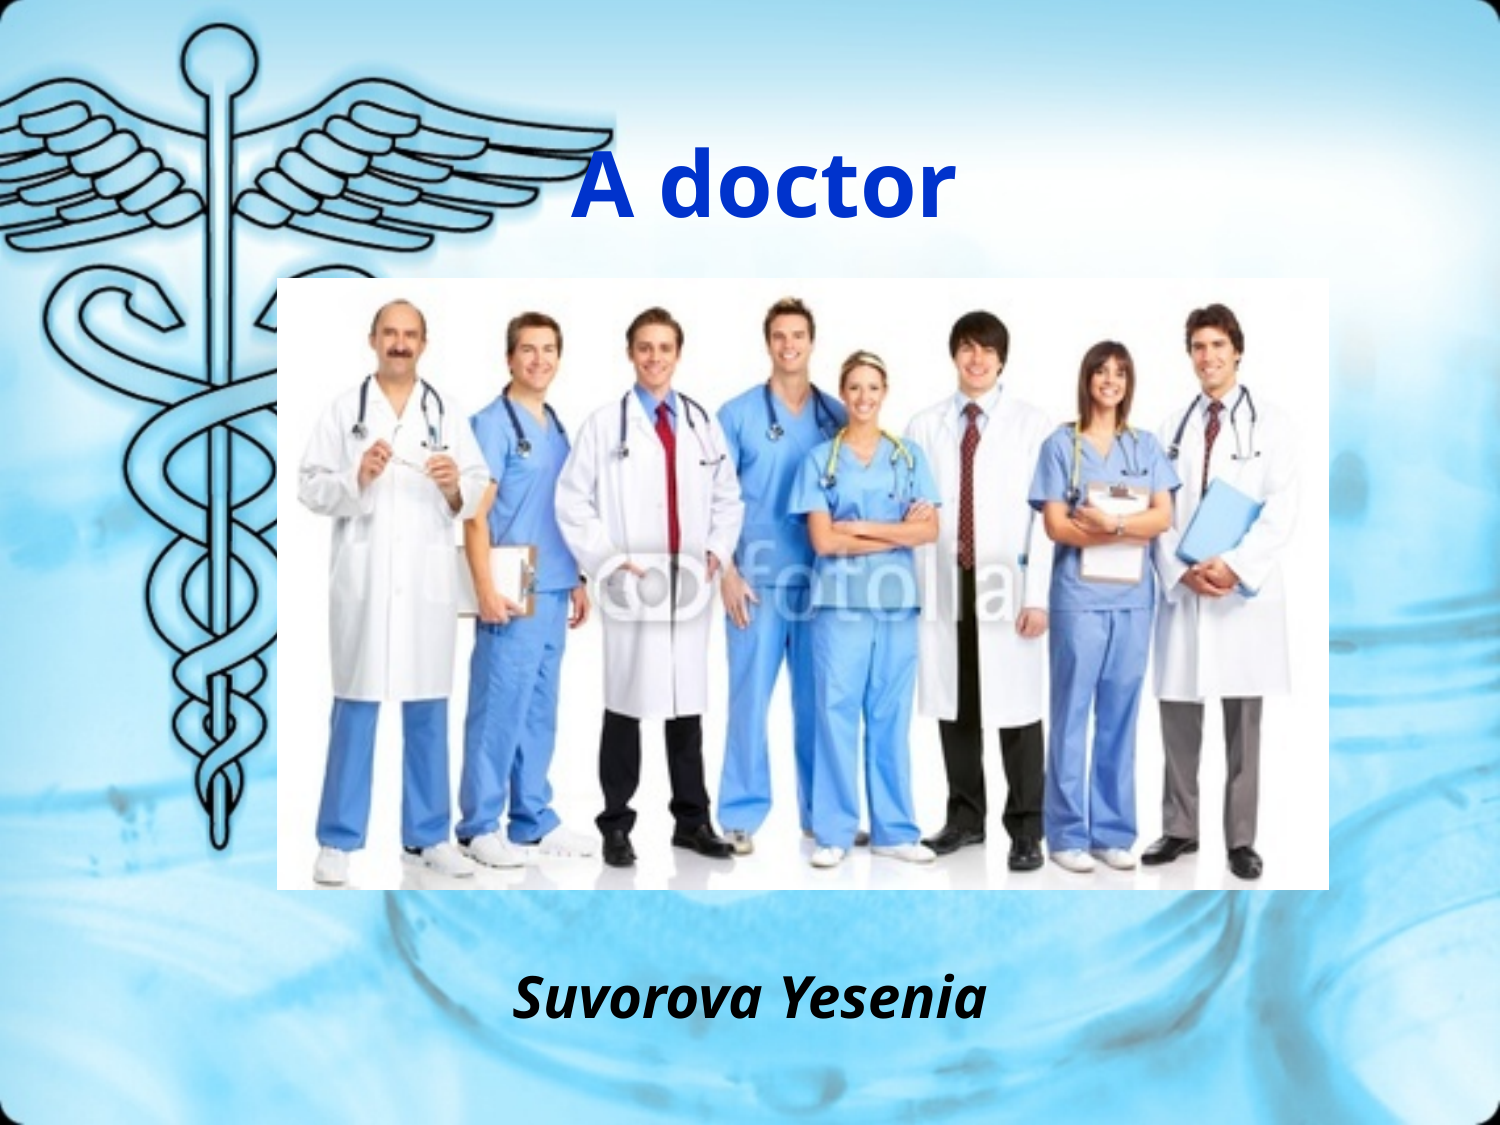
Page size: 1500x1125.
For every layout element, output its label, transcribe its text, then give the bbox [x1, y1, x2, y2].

picture [0, 0, 1500, 1125]
subtitle Suvorova Yesenia [225, 952, 1275, 1125]
title A doctor [229, 0, 1301, 362]
